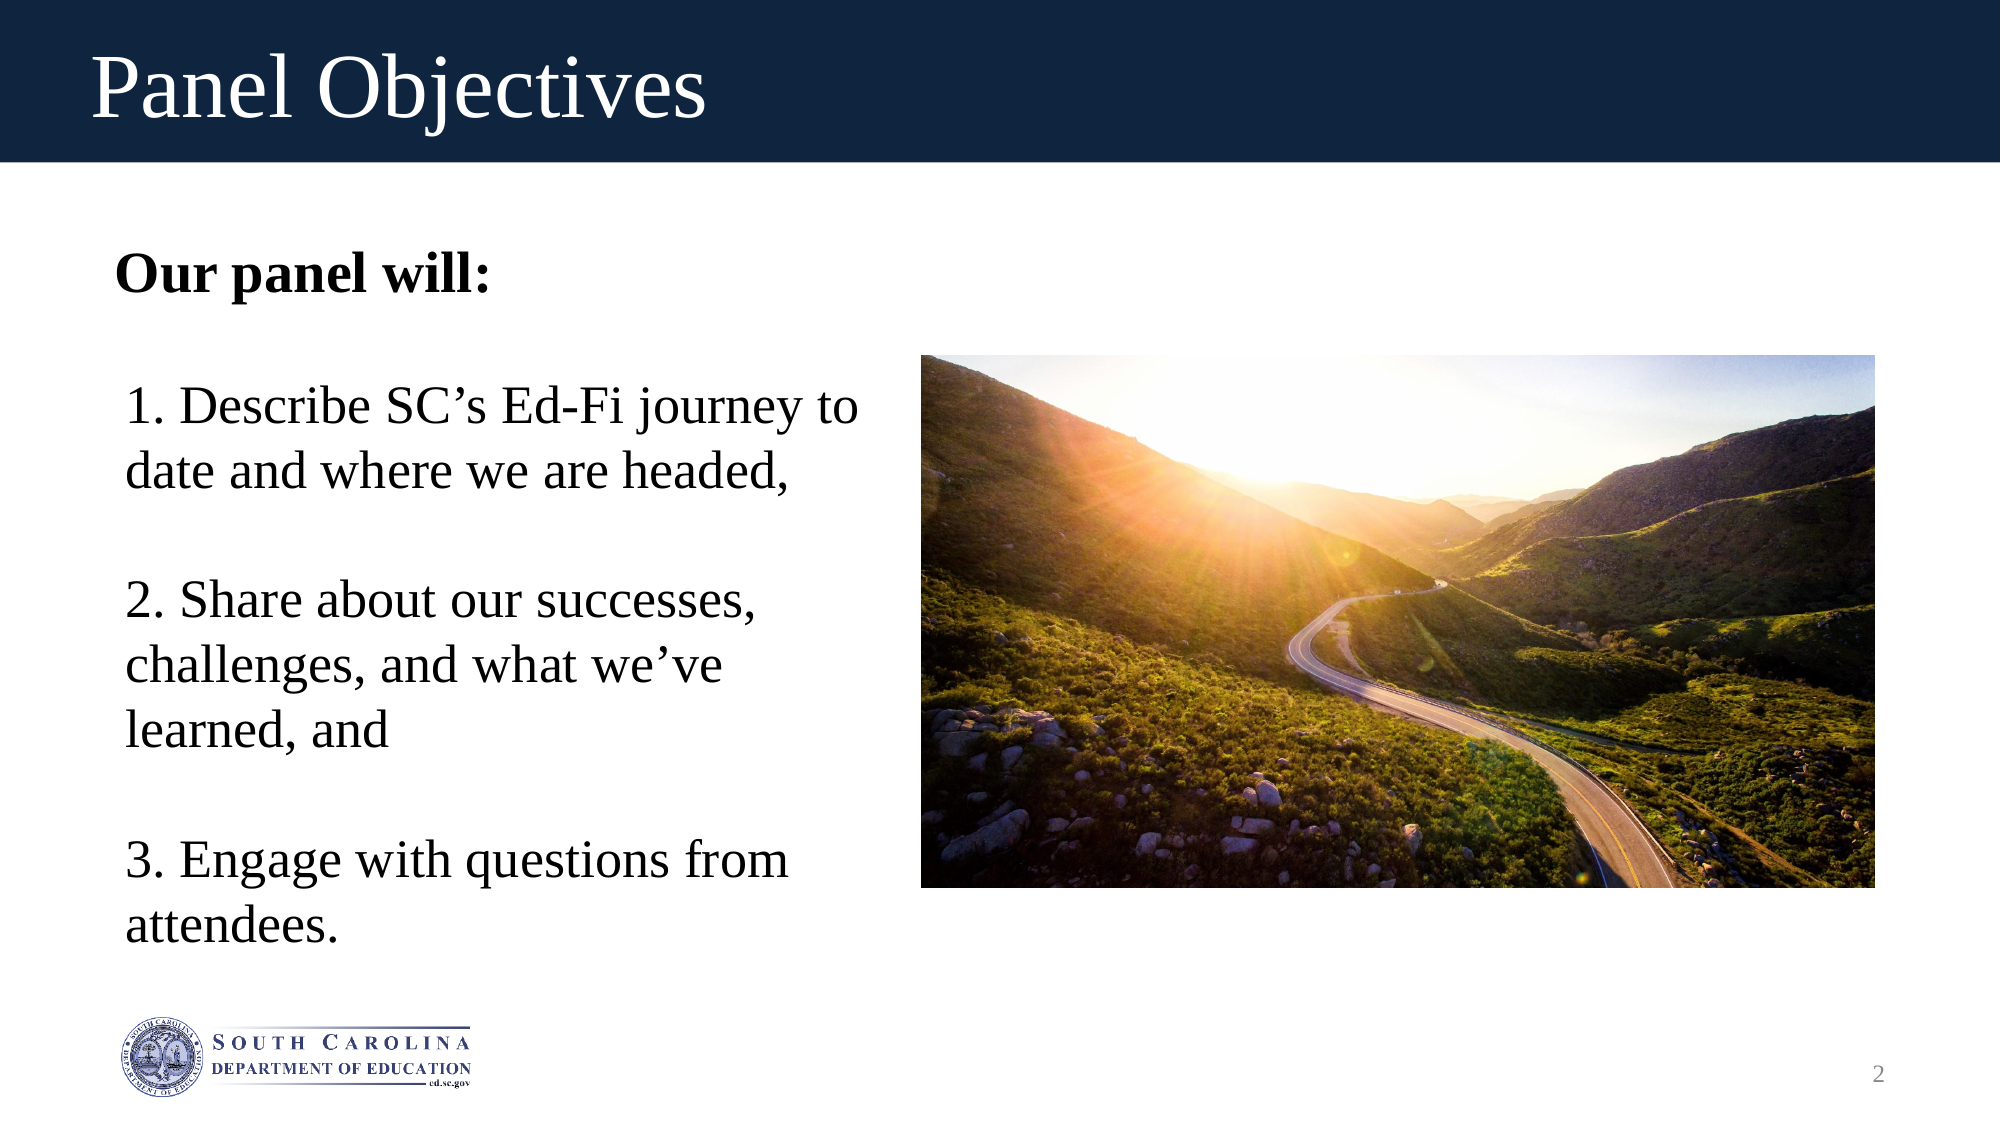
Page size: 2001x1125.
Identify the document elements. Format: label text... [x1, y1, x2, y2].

picture [921, 355, 1875, 888]
picture [99, 1004, 493, 1110]
title Panel Objectives [0, 0, 2000, 163]
slide_number 2 [1433, 1042, 1900, 1103]
list Our panel will: 1. Describe SC’s Ed-Fi journey to date and where we are headed, 2. Share about our successes, challenges, and what we’ve learned, and 3. Engage with questions from attendees. [99, 226, 891, 977]
